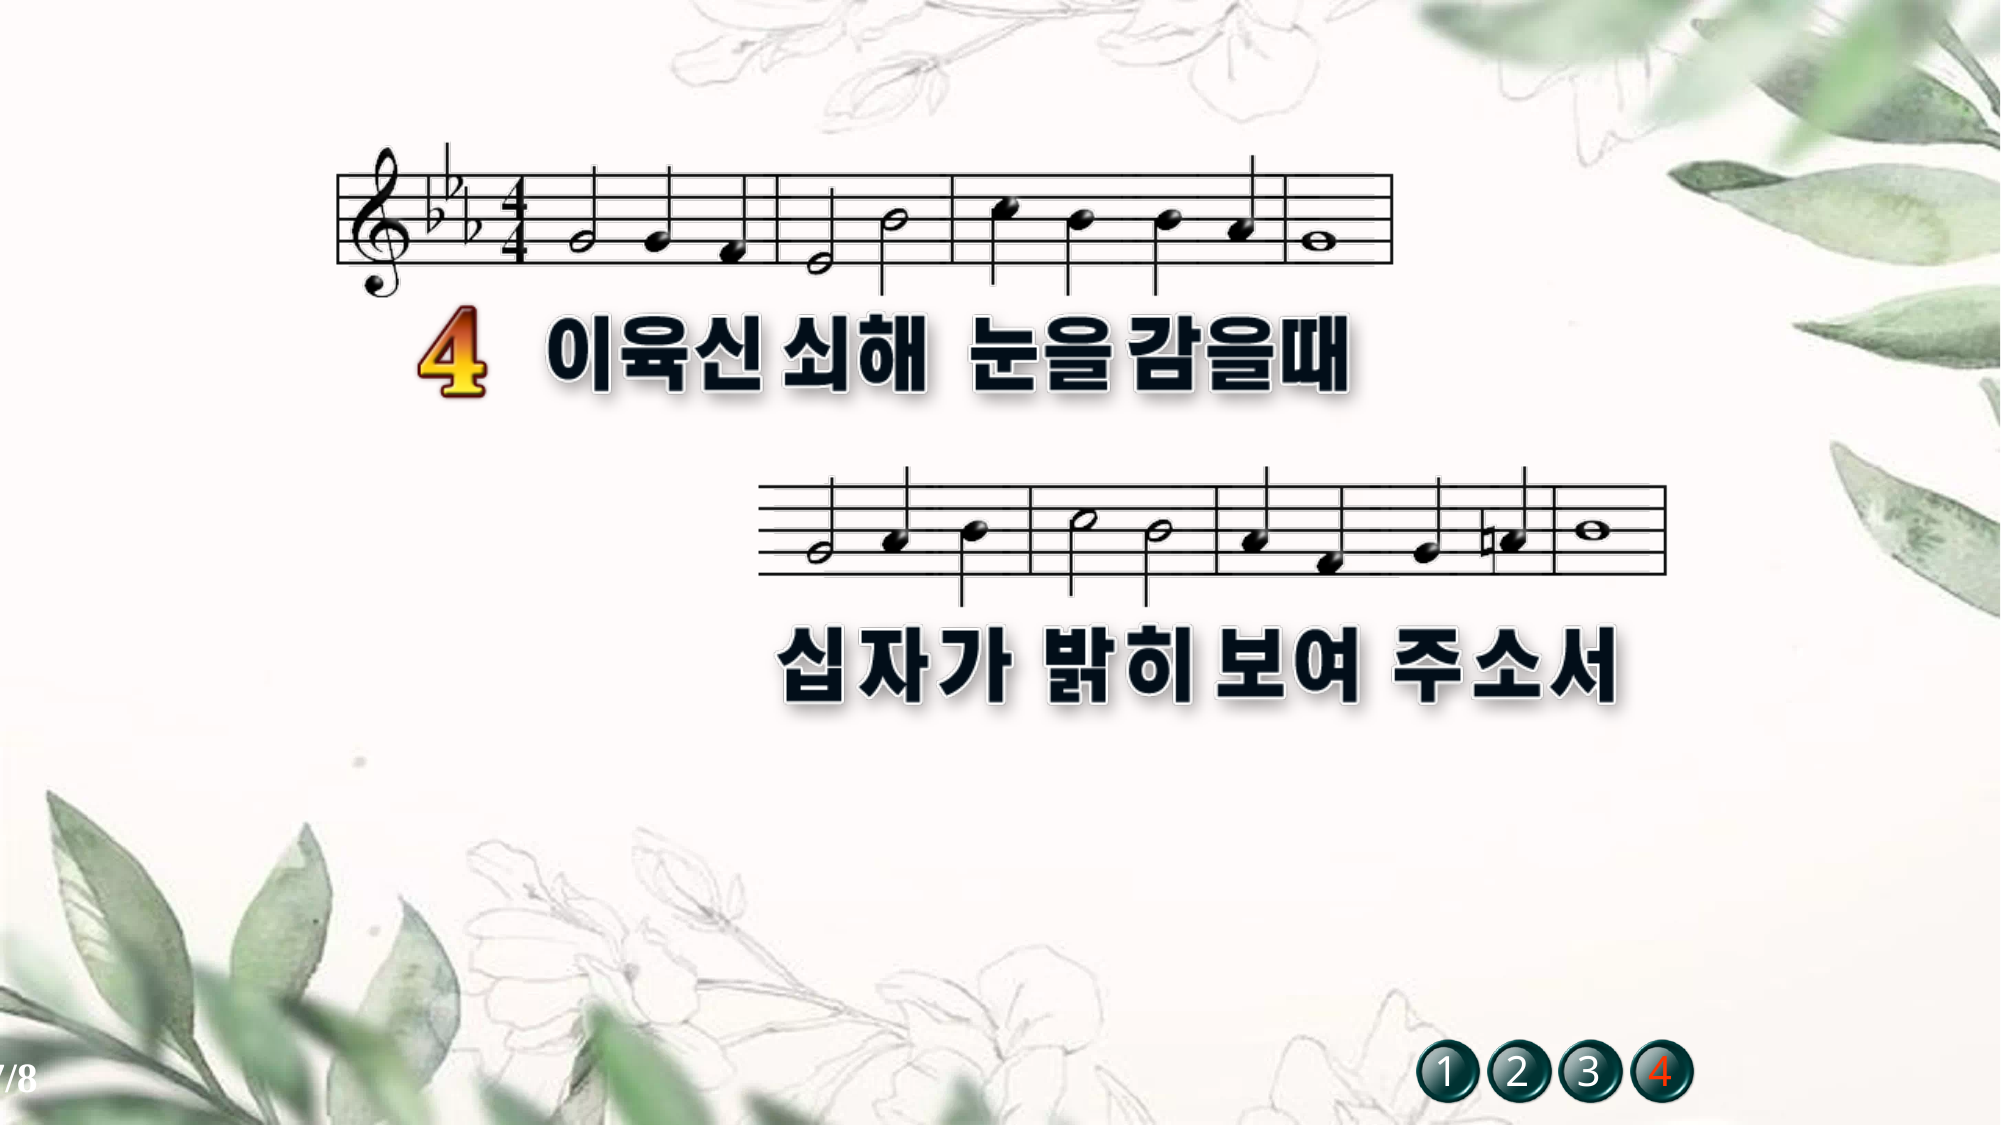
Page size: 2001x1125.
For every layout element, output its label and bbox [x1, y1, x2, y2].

text_box [1413, 1035, 1484, 1106]
text_box [1555, 1035, 1626, 1106]
text_box [1484, 1035, 1555, 1106]
picture [0, 0, 2001, 1125]
text_box [1627, 1035, 1697, 1106]
